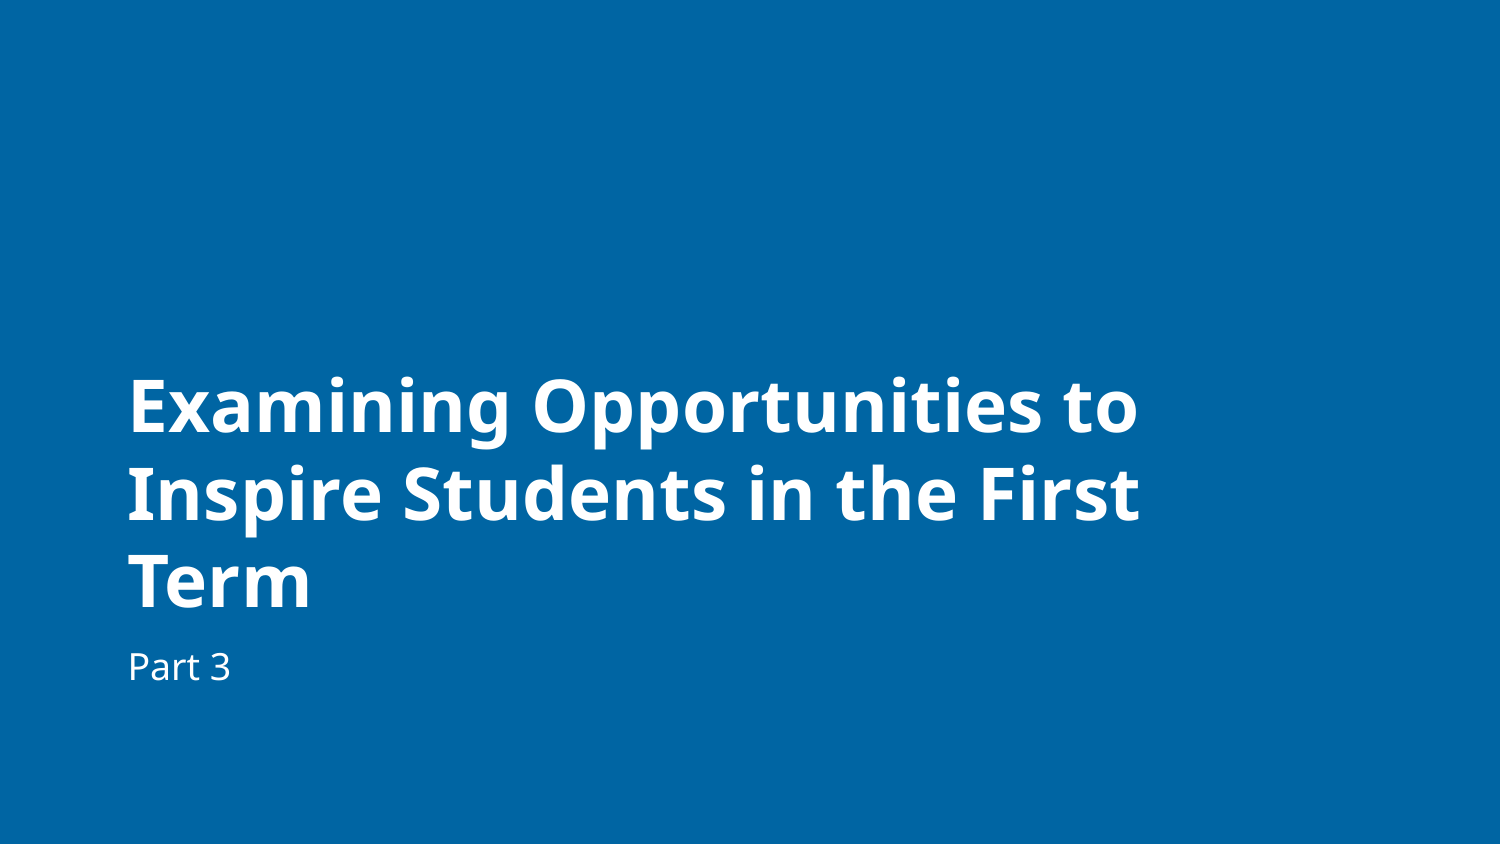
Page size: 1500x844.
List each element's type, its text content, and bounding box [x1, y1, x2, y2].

subtitle Part 3 [112, 628, 1068, 758]
title Examining Opportunities to Inspire Students in the First Term [112, 447, 1272, 638]
